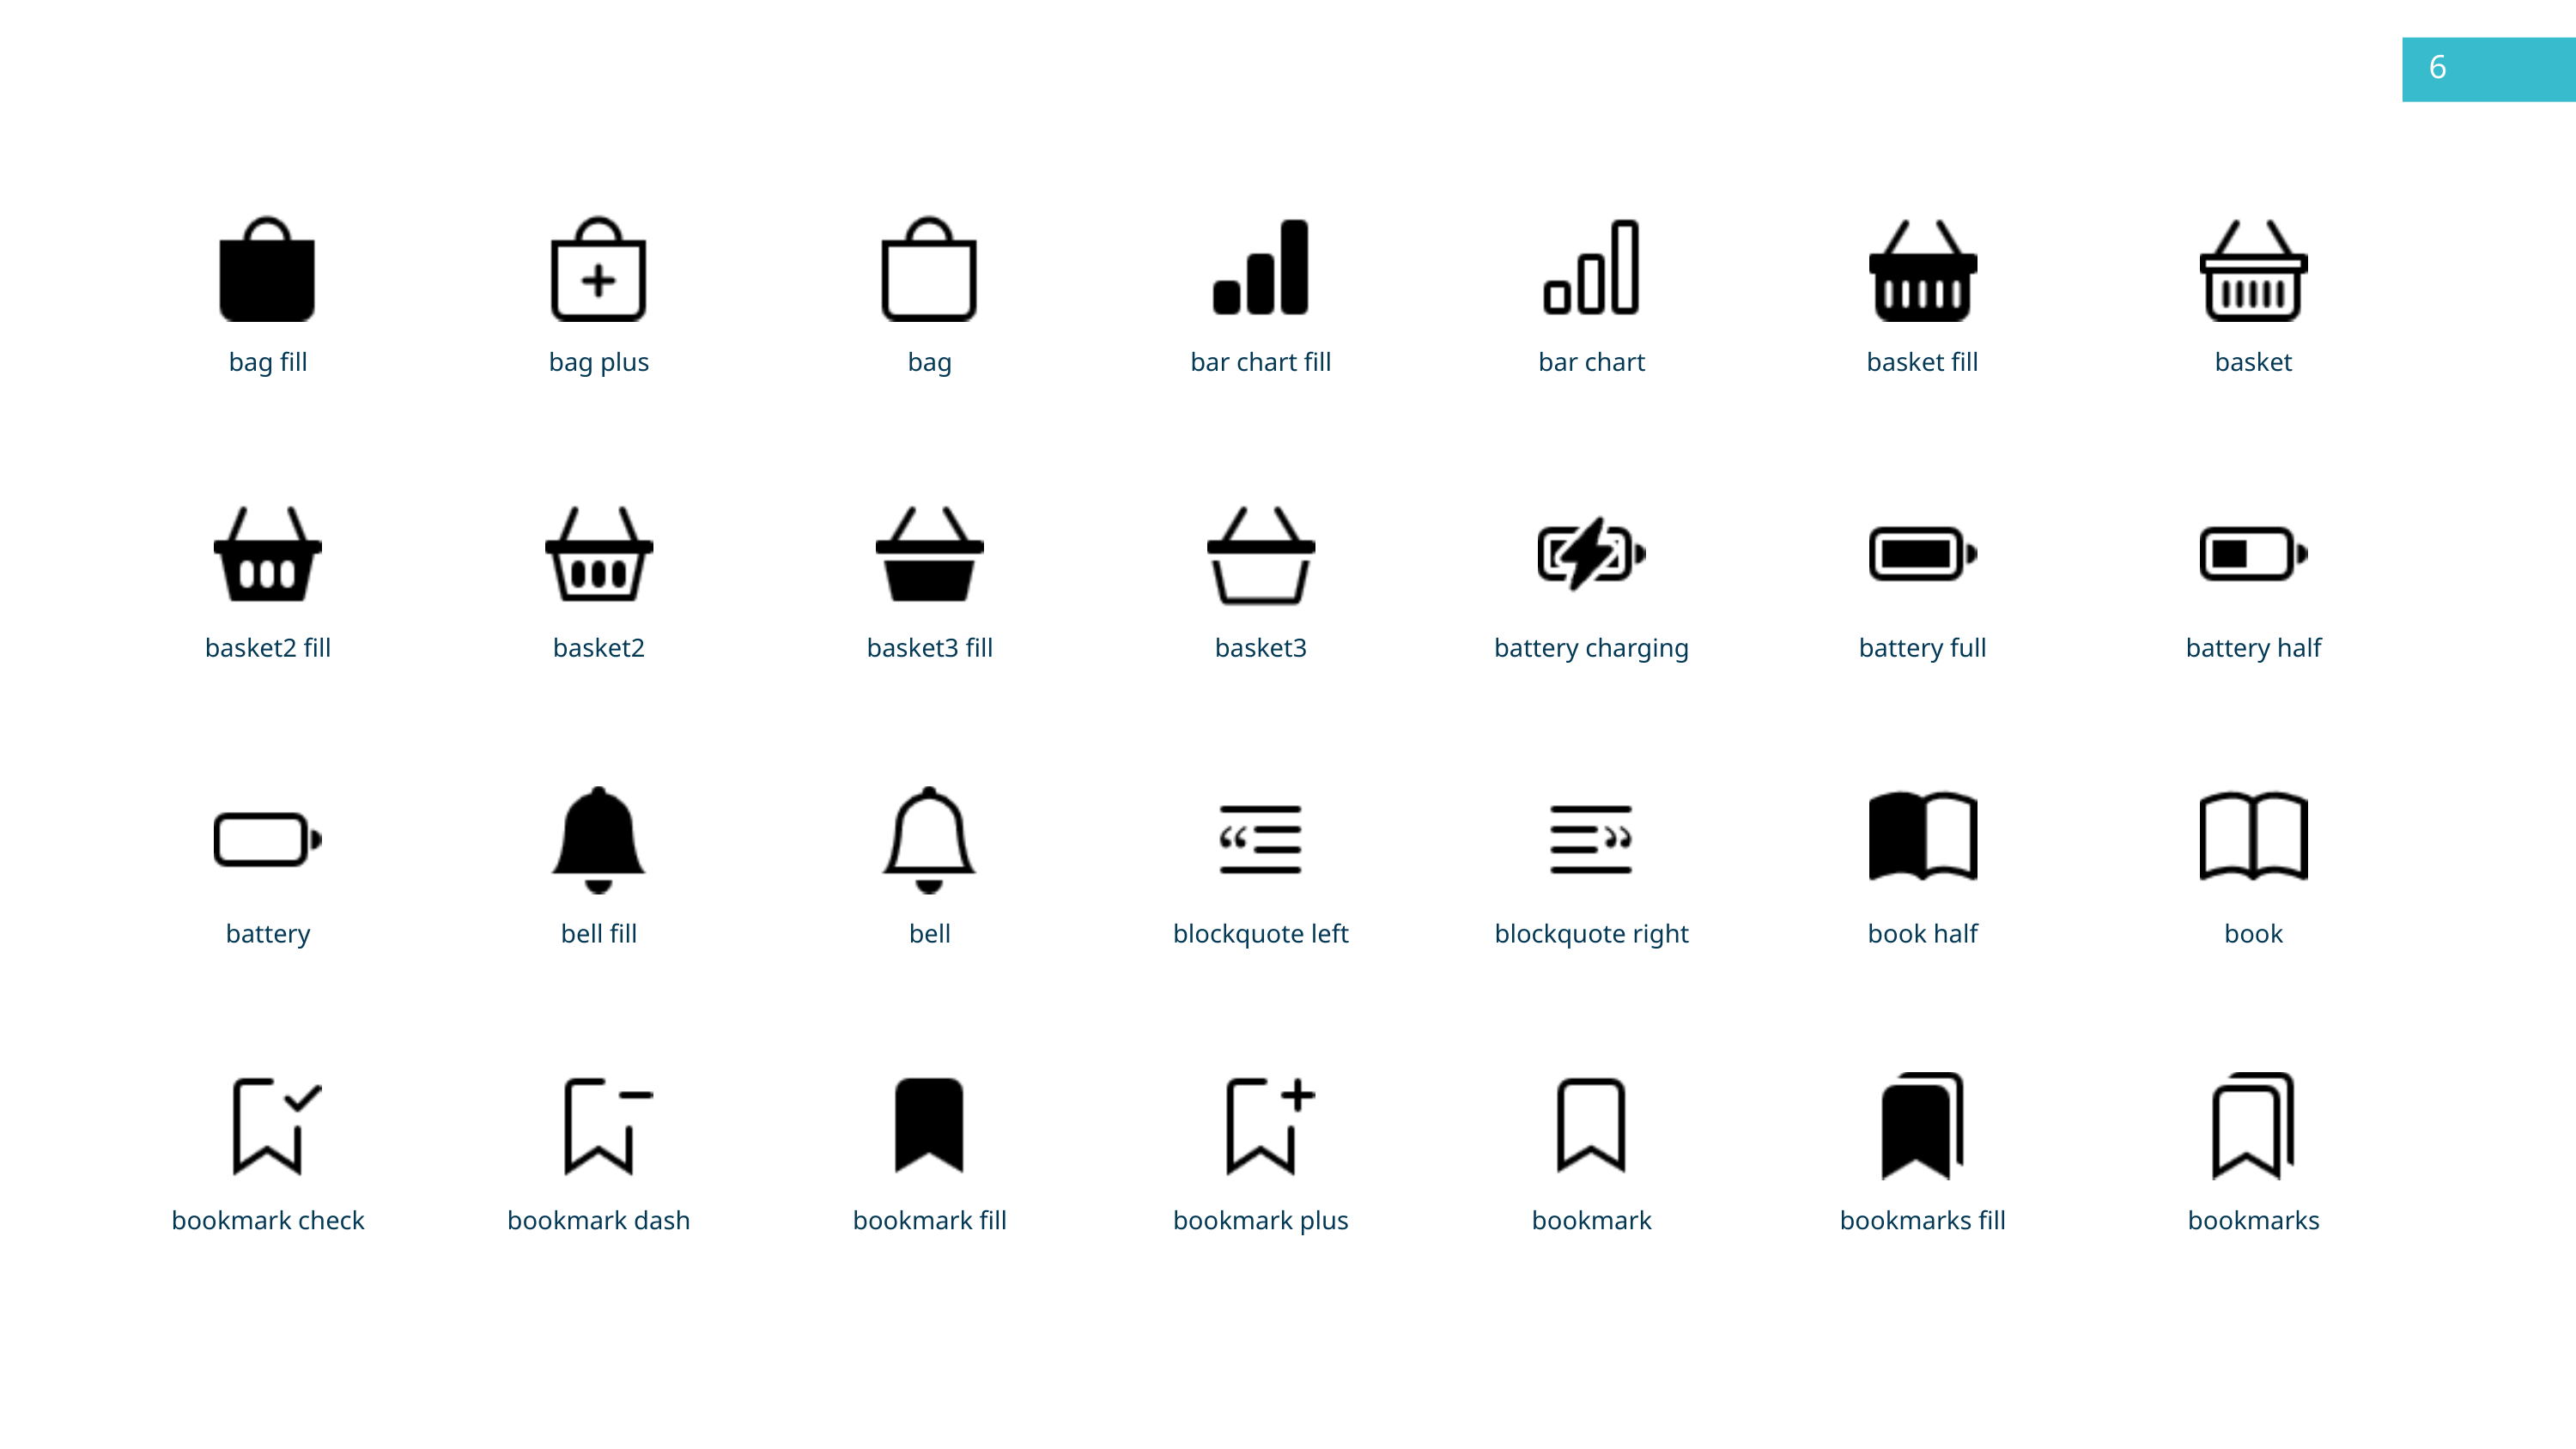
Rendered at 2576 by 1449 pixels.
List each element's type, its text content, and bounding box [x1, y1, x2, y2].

picture [214, 214, 323, 323]
text_box battery [89, 912, 420, 955]
picture [1207, 1072, 1315, 1181]
slide_number 6 [2415, 35, 2502, 100]
text_box bag [750, 339, 1082, 383]
text_box bookmark [1413, 1197, 1744, 1241]
picture [1868, 786, 1978, 894]
picture [1207, 500, 1315, 609]
picture [214, 1072, 323, 1181]
text_box bar chart fill [1082, 339, 1413, 383]
picture [214, 786, 323, 894]
picture [1207, 786, 1315, 894]
picture [214, 500, 323, 609]
picture [545, 1072, 653, 1181]
picture [1538, 1072, 1646, 1181]
text_box basket [2075, 339, 2433, 383]
picture [2200, 500, 2308, 609]
text_box bookmark plus [1082, 1197, 1413, 1241]
picture [545, 786, 653, 894]
picture [876, 500, 985, 609]
text_box bell fill [420, 912, 750, 955]
picture [2200, 214, 2308, 323]
text_box bag plus [420, 339, 750, 383]
text_box battery charging [1413, 626, 1744, 669]
text_box bag fill [89, 339, 420, 383]
picture [876, 1072, 985, 1181]
picture [2200, 1072, 2308, 1181]
text_box basket fill [1744, 339, 2075, 383]
picture [1538, 214, 1646, 323]
text_box blockquote right [1413, 912, 1744, 955]
picture [545, 214, 653, 323]
text_box bookmark fill [750, 1197, 1082, 1241]
picture [876, 786, 985, 894]
picture [1868, 1072, 1978, 1181]
picture [1538, 786, 1646, 894]
text_box book [2075, 912, 2433, 955]
text_box bookmark check [89, 1197, 420, 1241]
text_box basket2 fill [89, 626, 420, 669]
text_box blockquote left [1082, 912, 1413, 955]
text_box bookmark dash [420, 1197, 750, 1241]
text_box battery full [1744, 626, 2075, 669]
text_box bar chart [1413, 339, 1744, 383]
text_box bell [750, 912, 1082, 955]
text_box bookmarks [2075, 1197, 2433, 1241]
picture [2200, 786, 2308, 894]
picture [1207, 214, 1315, 323]
text_box basket3 [1082, 626, 1413, 669]
text_box basket2 [420, 626, 750, 669]
text_box bookmarks fill [1744, 1197, 2075, 1241]
text_box battery half [2075, 626, 2433, 669]
picture [1868, 214, 1978, 323]
picture [876, 214, 985, 323]
text_box book half [1744, 912, 2075, 955]
picture [1538, 500, 1646, 609]
picture [1868, 500, 1978, 609]
text_box basket3 fill [750, 626, 1082, 669]
picture [545, 500, 653, 609]
